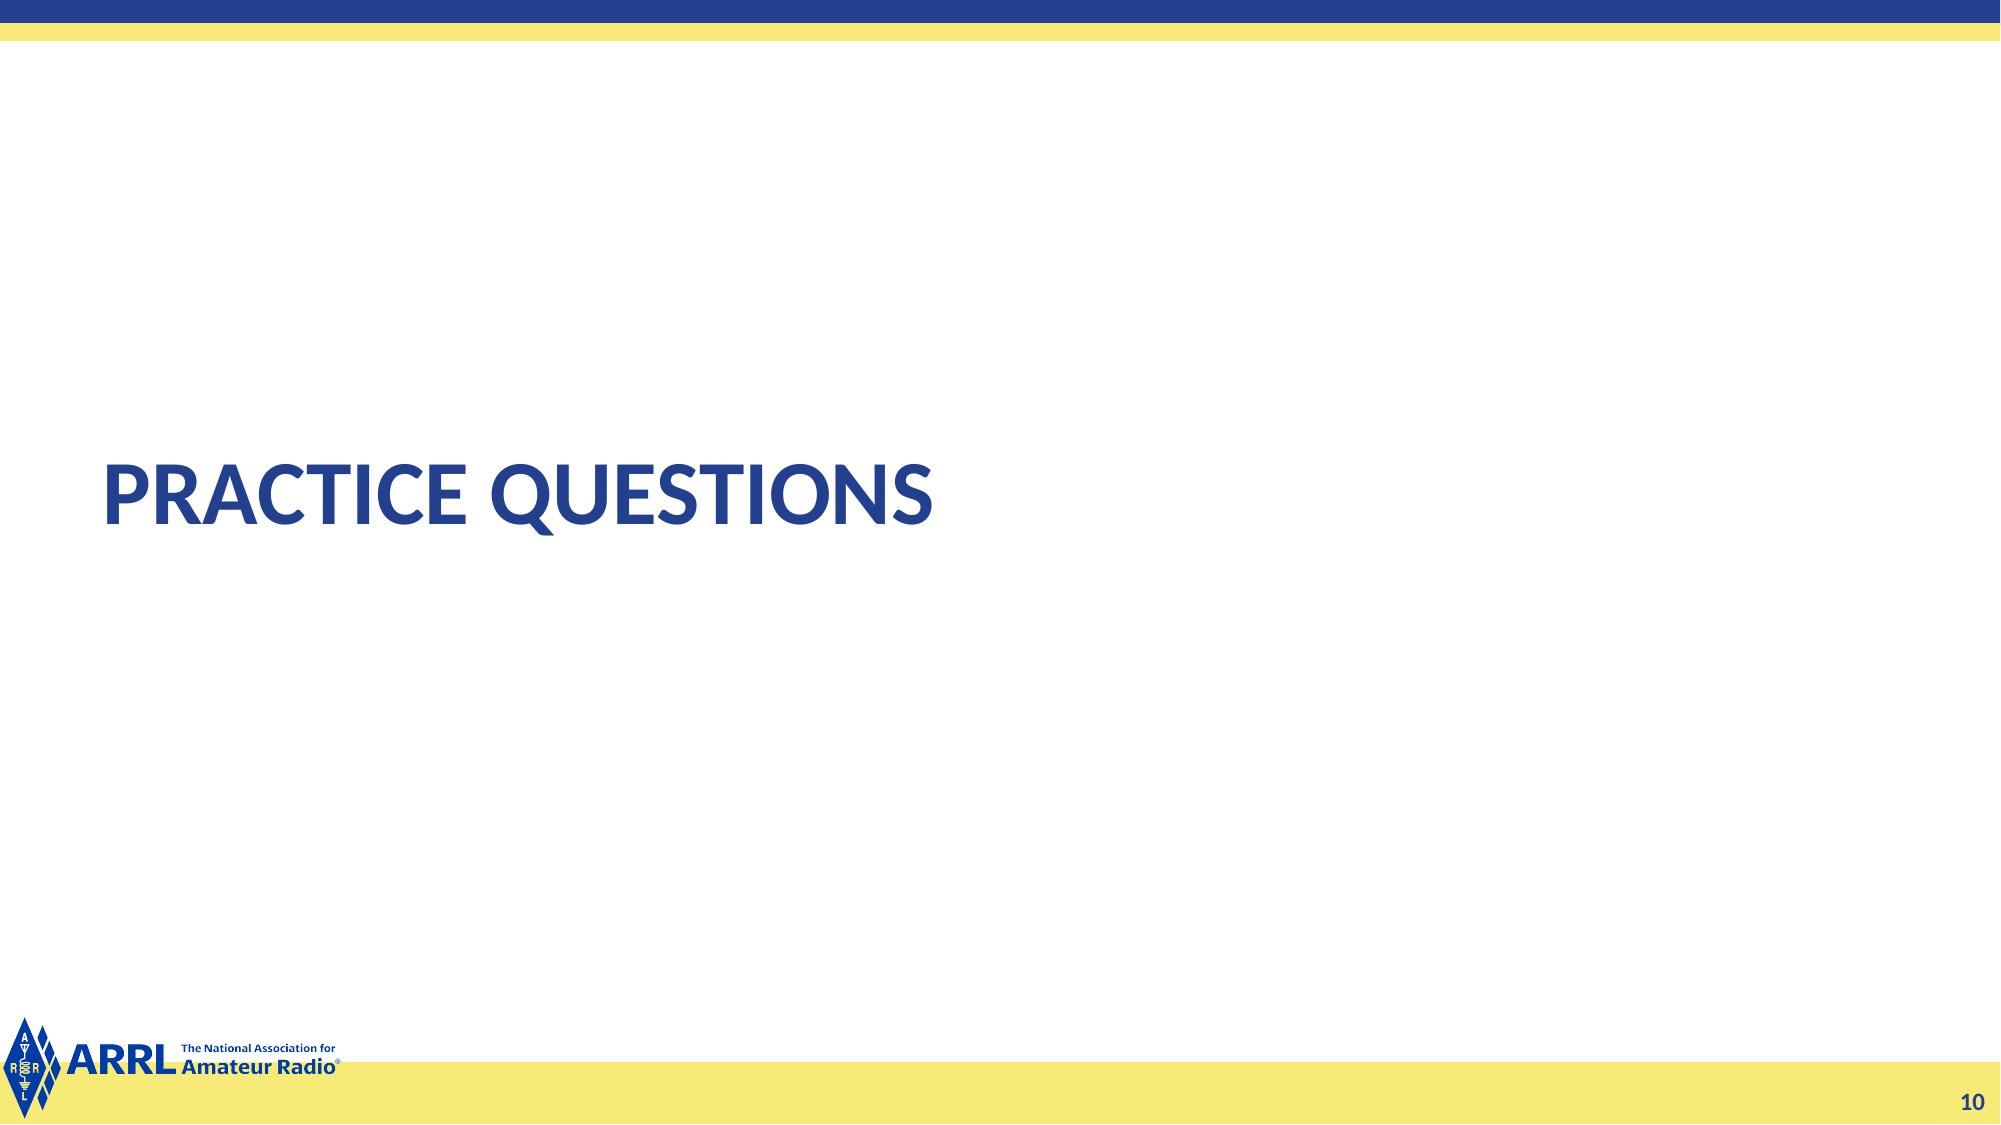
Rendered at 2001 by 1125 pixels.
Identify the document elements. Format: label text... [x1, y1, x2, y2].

title PRACTICE QUESTIONS [87, 437, 1888, 625]
picture [1, 1015, 342, 1121]
